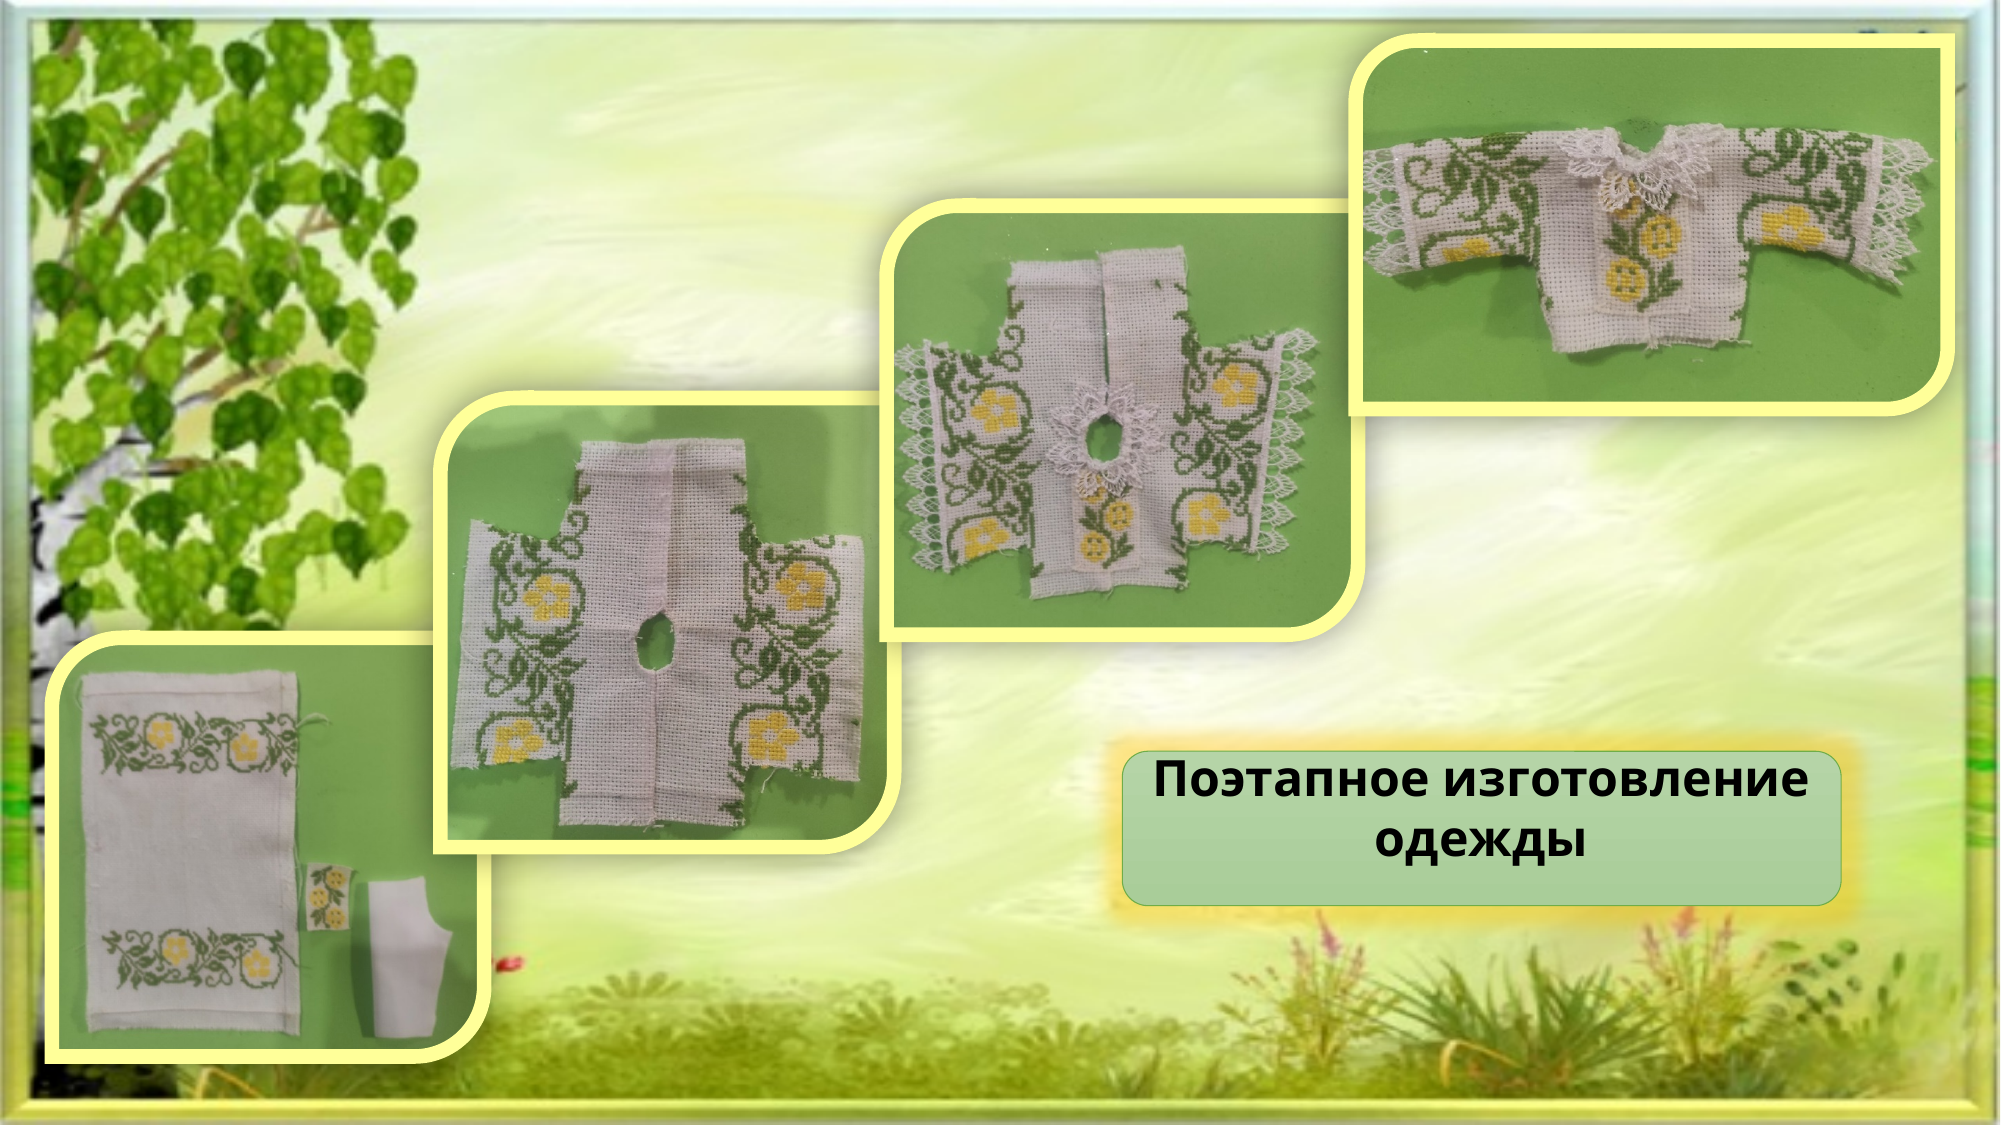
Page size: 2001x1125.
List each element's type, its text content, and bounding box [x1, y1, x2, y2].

picture [0, 0, 2001, 1125]
text_box Поэтапное изготовление одежды [1121, 750, 1842, 907]
